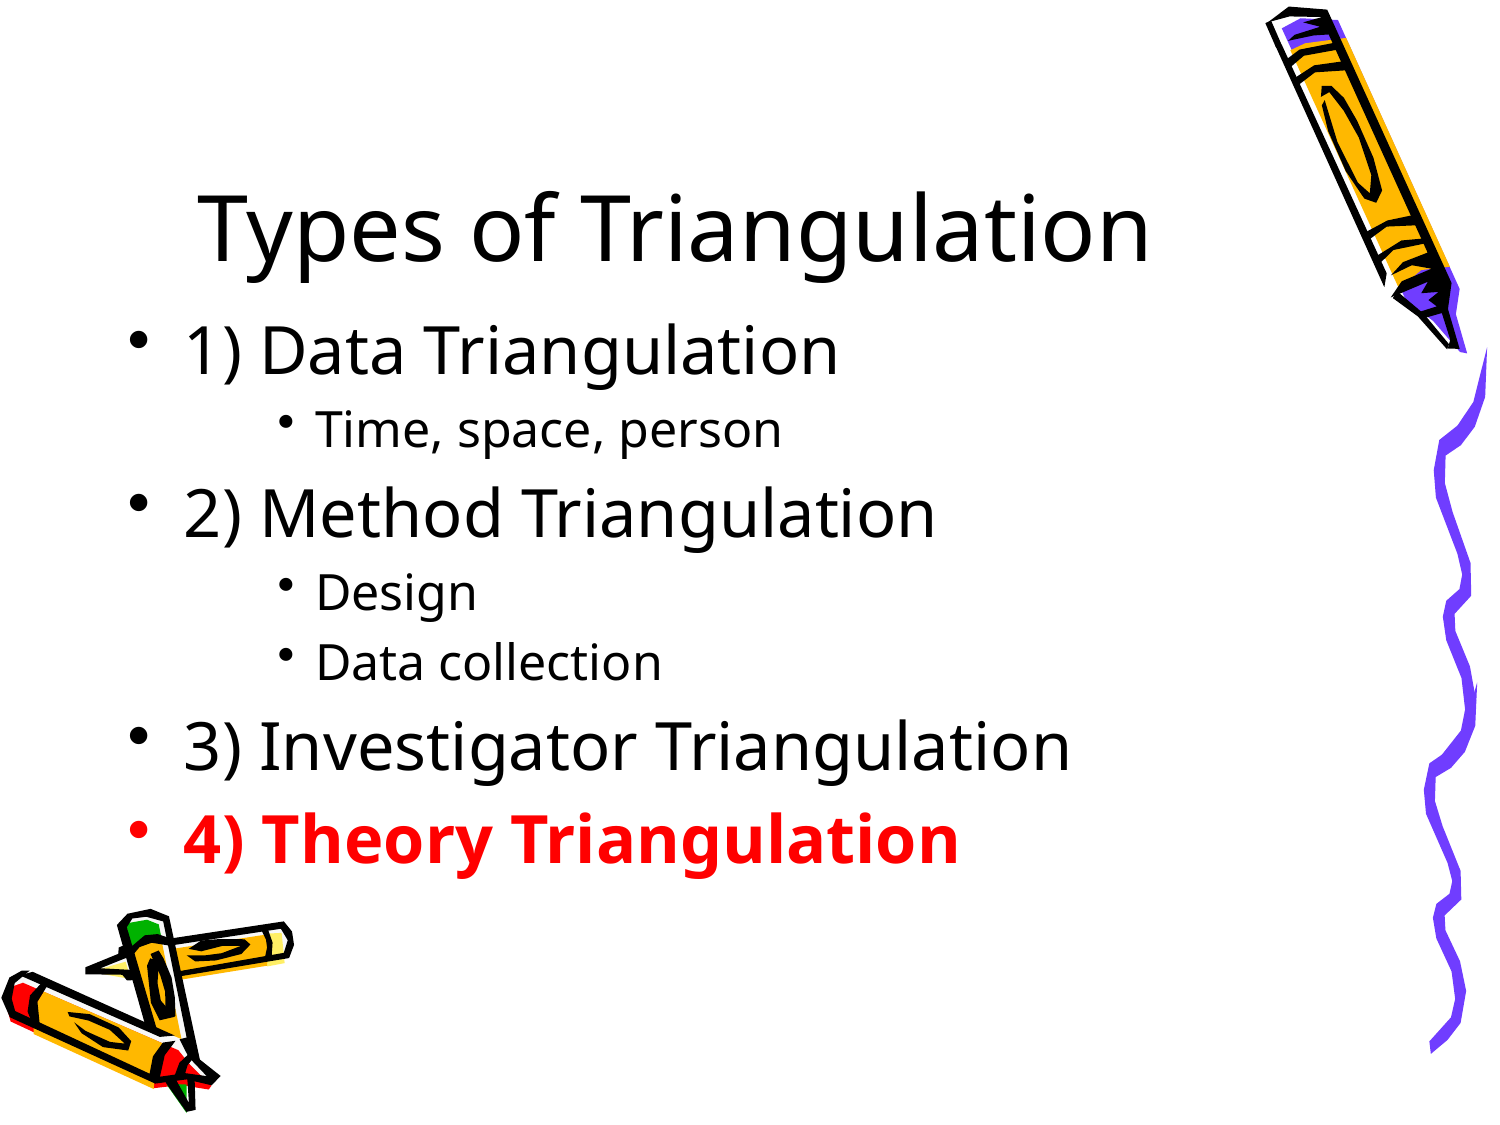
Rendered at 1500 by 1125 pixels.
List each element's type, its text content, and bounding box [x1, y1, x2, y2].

title Types of Triangulation [112, 24, 1240, 288]
list 1) Data Triangulation Time, space, person 2) Method Triangulation Design Data collection 3) Investigator Triangulation 4) Theory Triangulation [112, 299, 1376, 901]
